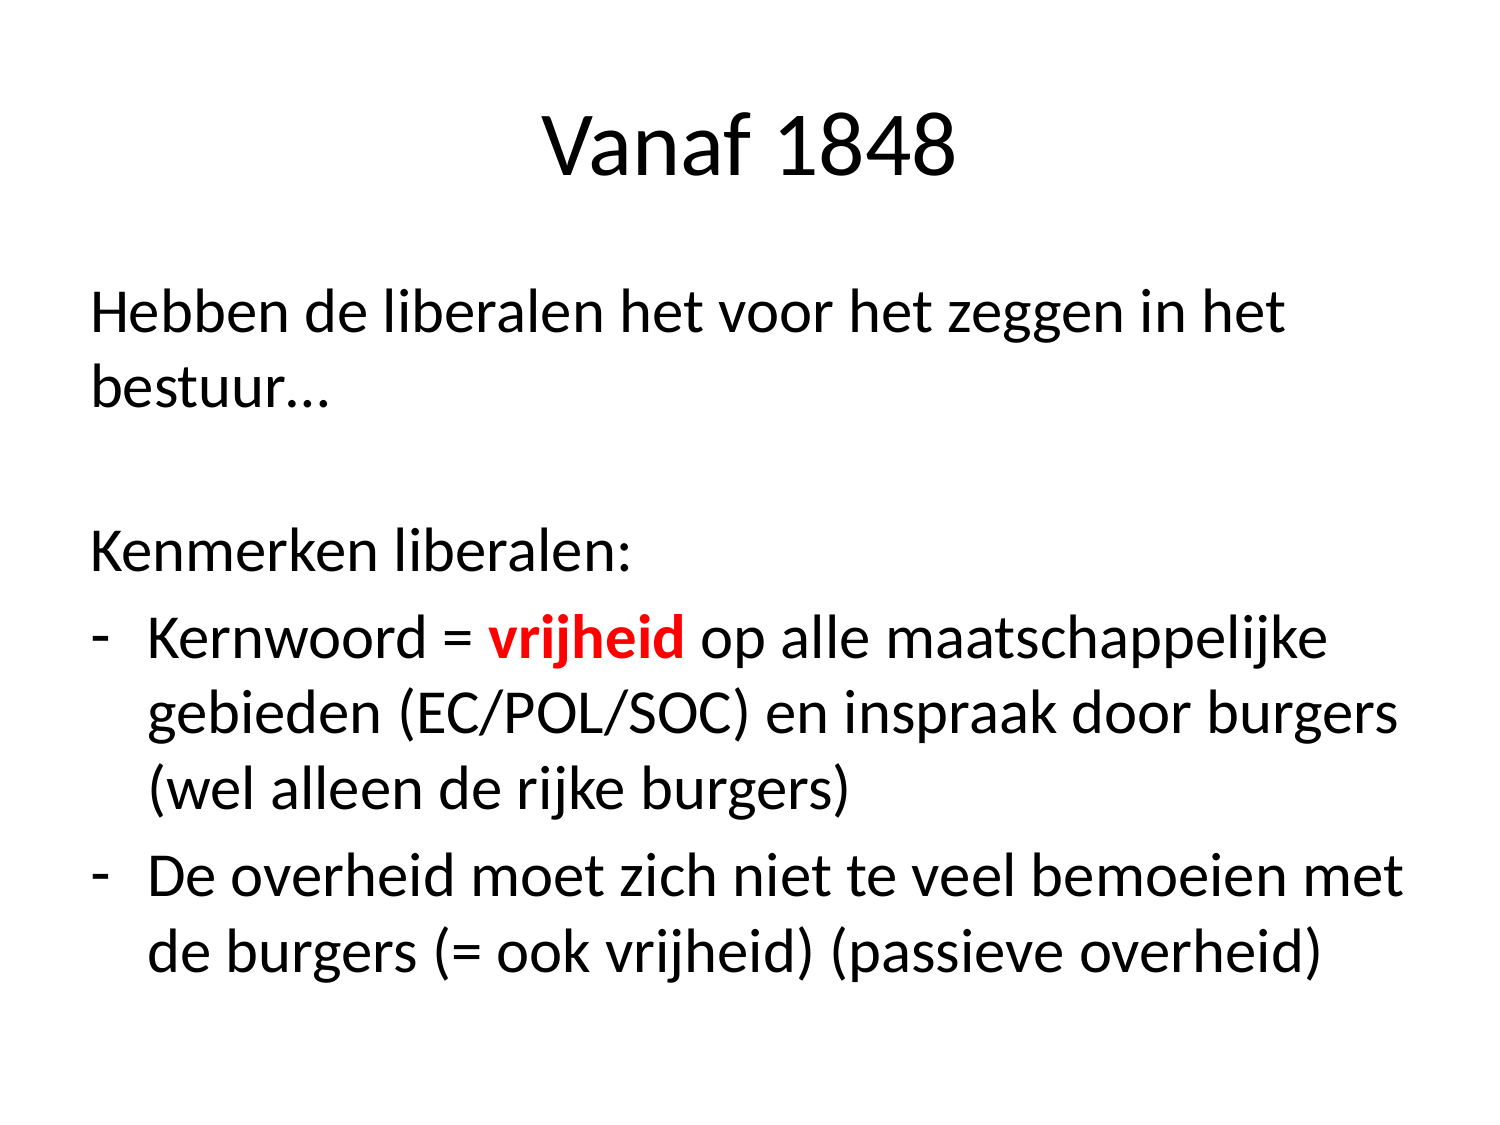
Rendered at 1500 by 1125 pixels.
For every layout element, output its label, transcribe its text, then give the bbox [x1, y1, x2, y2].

list Hebben de liberalen het voor het zeggen in het bestuur… Kenmerken liberalen: Kernwoord = vrijheid op alle maatschappelijke gebieden (EC/POL/SOC) en inspraak door burgers (wel alleen de rijke burgers) De overheid moet zich niet te veel bemoeien met de burgers (= ook vrijheid) (passieve overheid) [75, 262, 1425, 1005]
title Vanaf 1848 [75, 45, 1425, 233]
